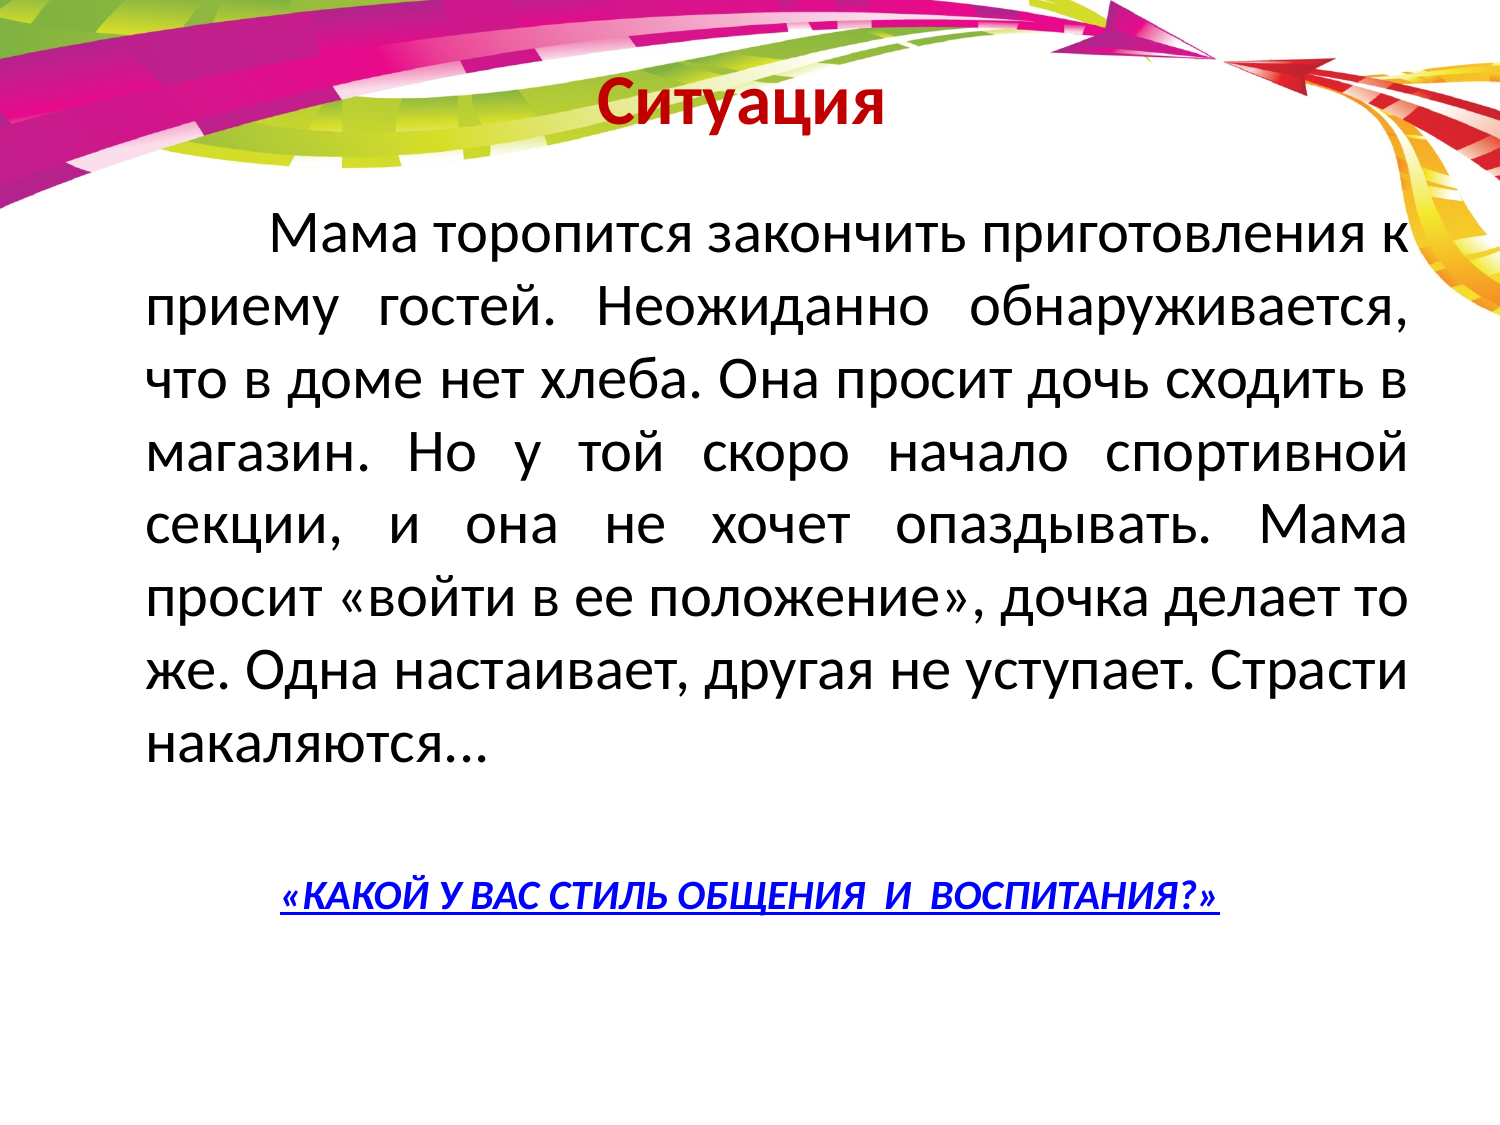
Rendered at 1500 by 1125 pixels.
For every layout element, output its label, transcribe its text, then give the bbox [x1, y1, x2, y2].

picture [0, 0, 1500, 1124]
title Ситуация [75, 45, 1425, 184]
list Мама торопится закончить приготовления к приему гостей. Неожиданно обнаруживается, что в доме нет хлеба. Она просит дочь сходить в магазин. Но у той скоро начало спортивной секции, и она не хочет опаздывать. Мама просит «войти в ее положение», дочка делает то же. Одна настаивает, другая не уступает. Страсти накаляются... «КАКОЙ У ВАС СТИЛЬ ОБЩЕНИЯ И ВОСПИТАНИЯ?» [75, 184, 1425, 927]
